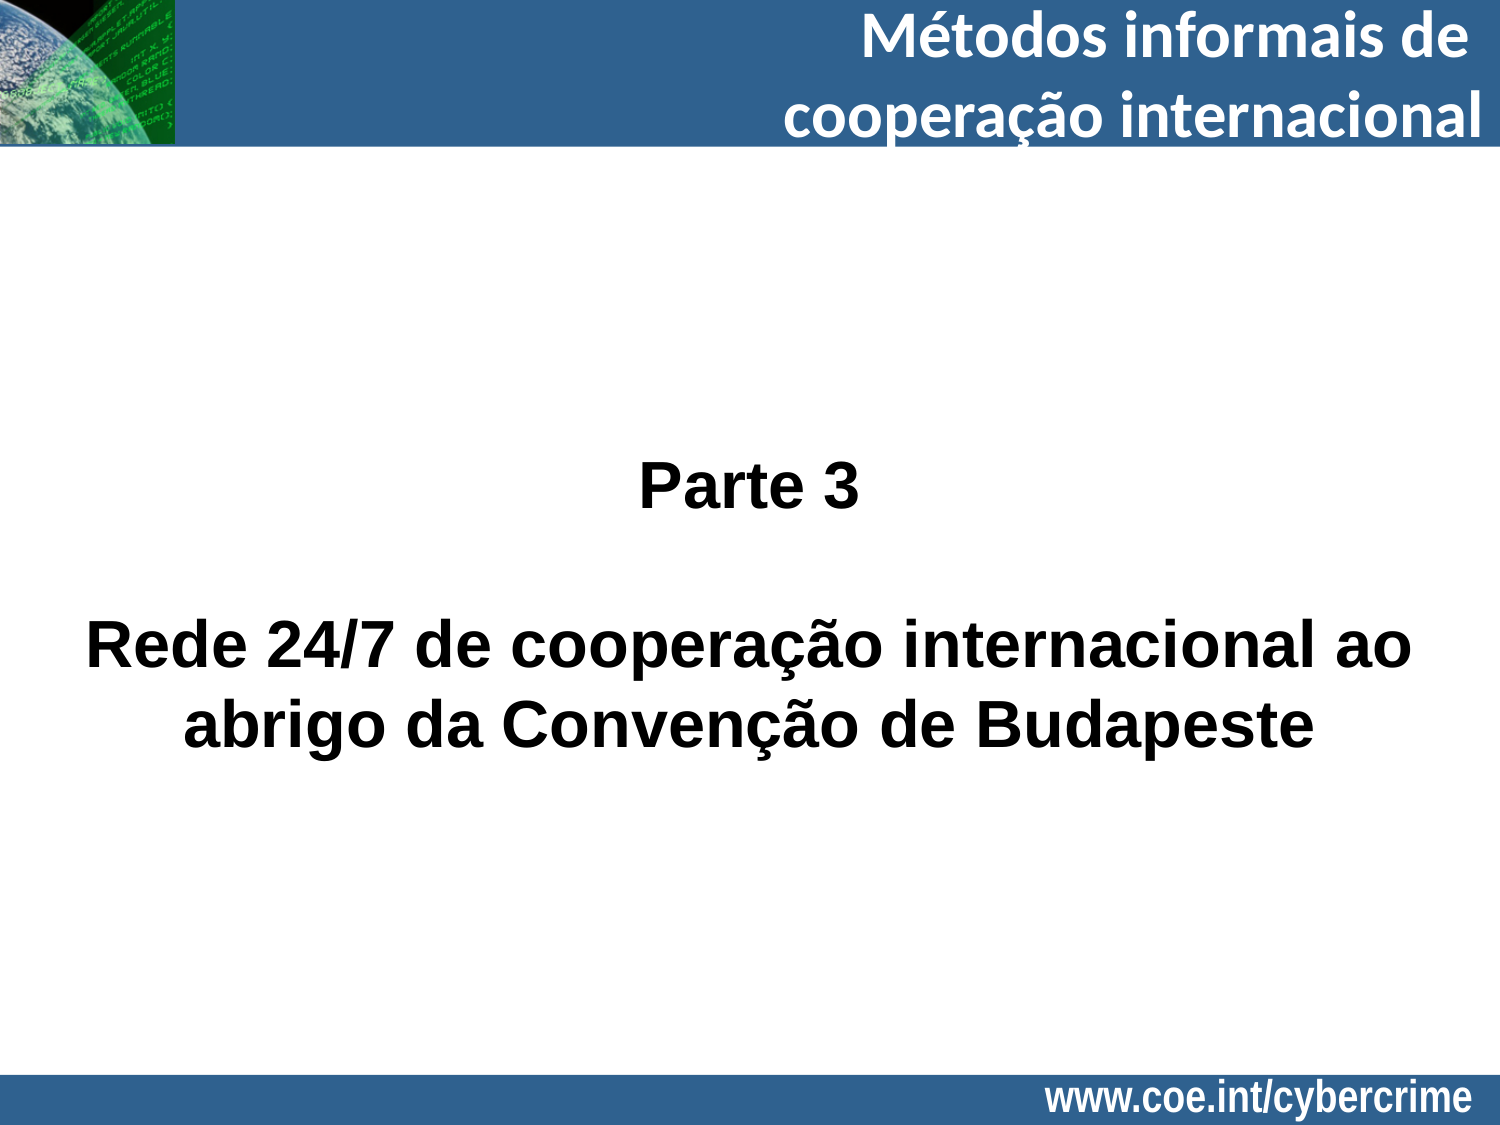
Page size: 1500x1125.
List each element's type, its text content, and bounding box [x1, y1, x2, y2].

text_box www.coe.int/cybercrime [1030, 1059, 1500, 1125]
picture [0, 0, 175, 144]
text_box Parte 3 Rede 24/7 de cooperação internacional ao abrigo da Convenção de Budapeste [50, 449, 1450, 769]
text_box [0, 1073, 1030, 1125]
text_box Métodos informais de cooperação internacional [177, 0, 1500, 149]
